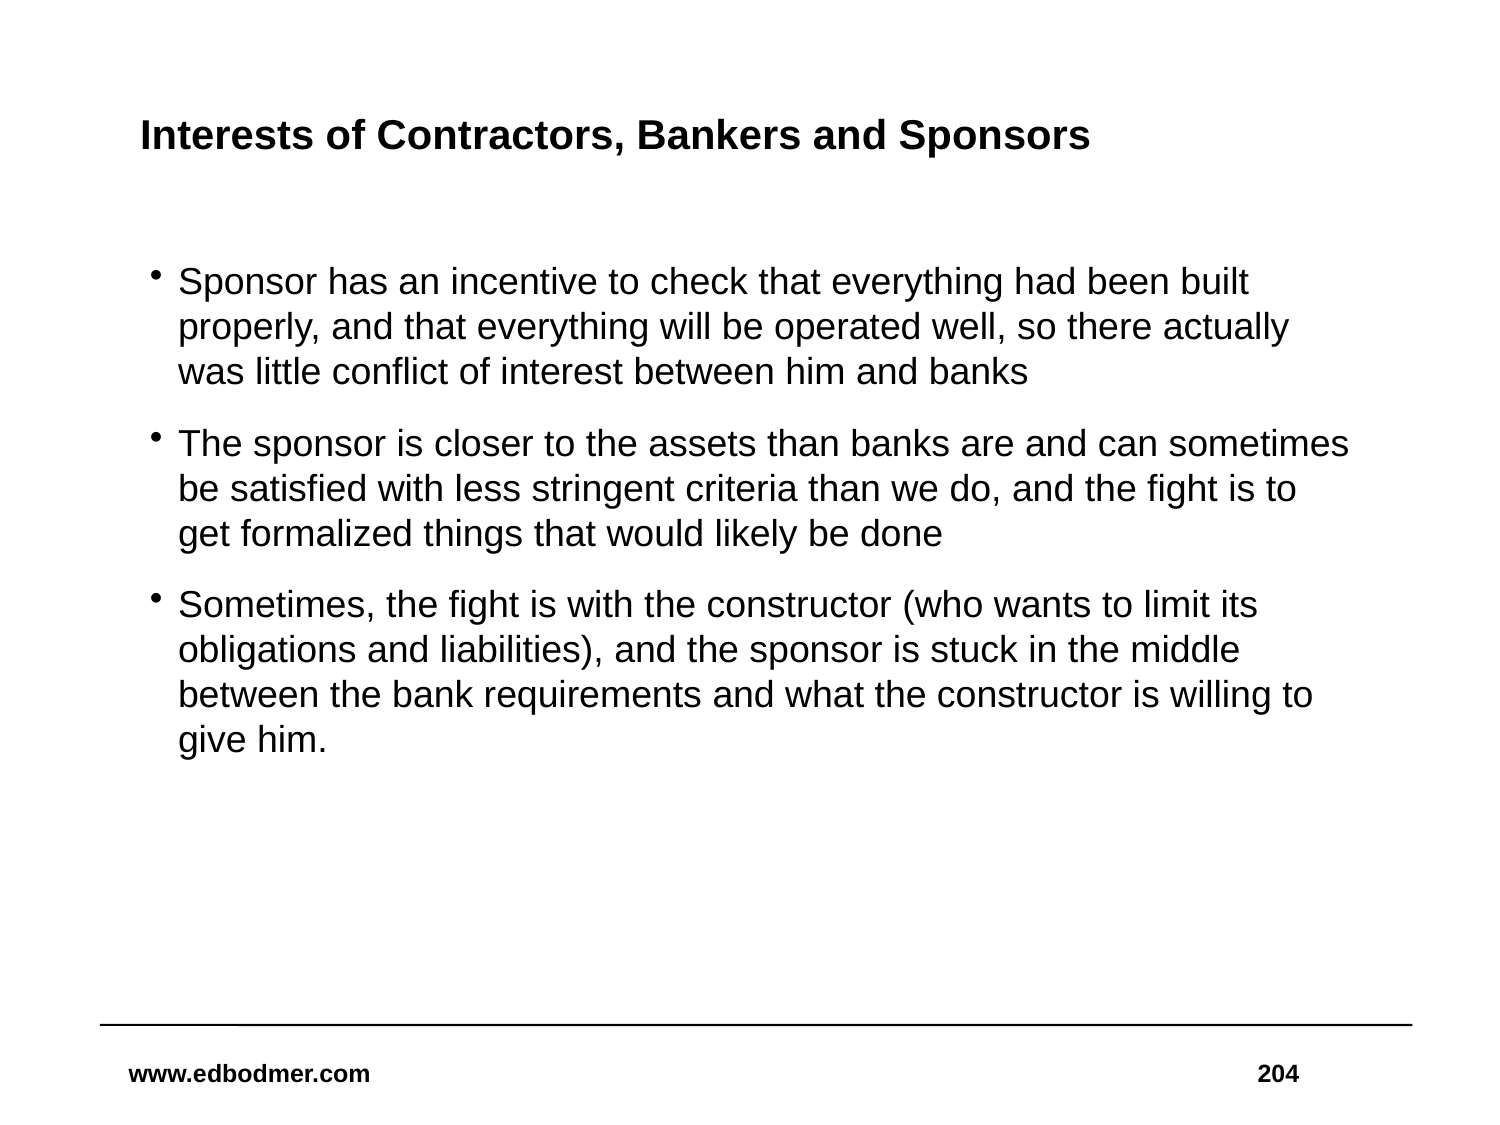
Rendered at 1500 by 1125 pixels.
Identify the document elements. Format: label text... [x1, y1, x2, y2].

list Sponsor has an incentive to check that everything had been built properly, and that everything will be operated well, so there actually was little conflict of interest between him and banks The sponsor is closer to the assets than banks are and can sometimes be satisfied with less stringent criteria than we do, and the fight is to get formalized things that would likely be done Sometimes, the fight is with the constructor (who wants to limit its obligations and liabilities), and the sponsor is stuck in the middle between the bank requirements and what the constructor is willing to give him. [125, 249, 1375, 1000]
title Interests of Contractors, Bankers and Sponsors [125, 99, 1288, 225]
